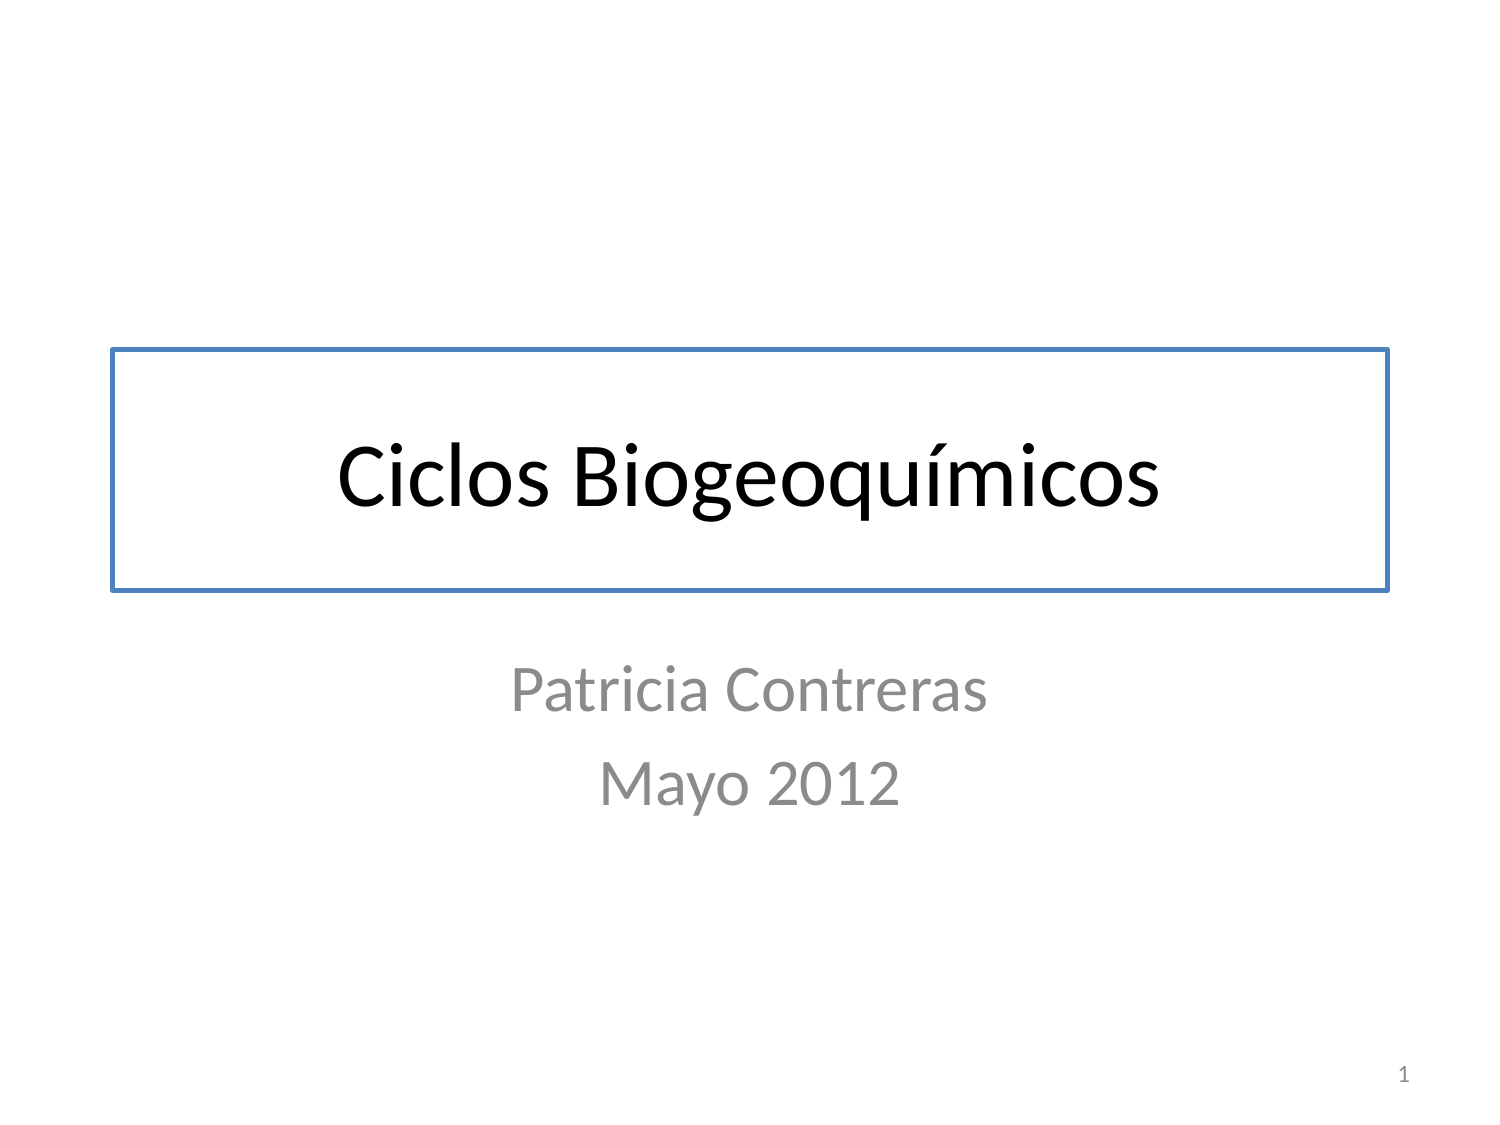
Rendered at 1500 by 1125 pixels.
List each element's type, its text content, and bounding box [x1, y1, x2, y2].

subtitle Patricia Contreras Mayo 2012 [225, 637, 1275, 925]
title Ciclos Biogeoquímicos [110, 347, 1390, 593]
slide_number 1 [1074, 1042, 1425, 1103]
